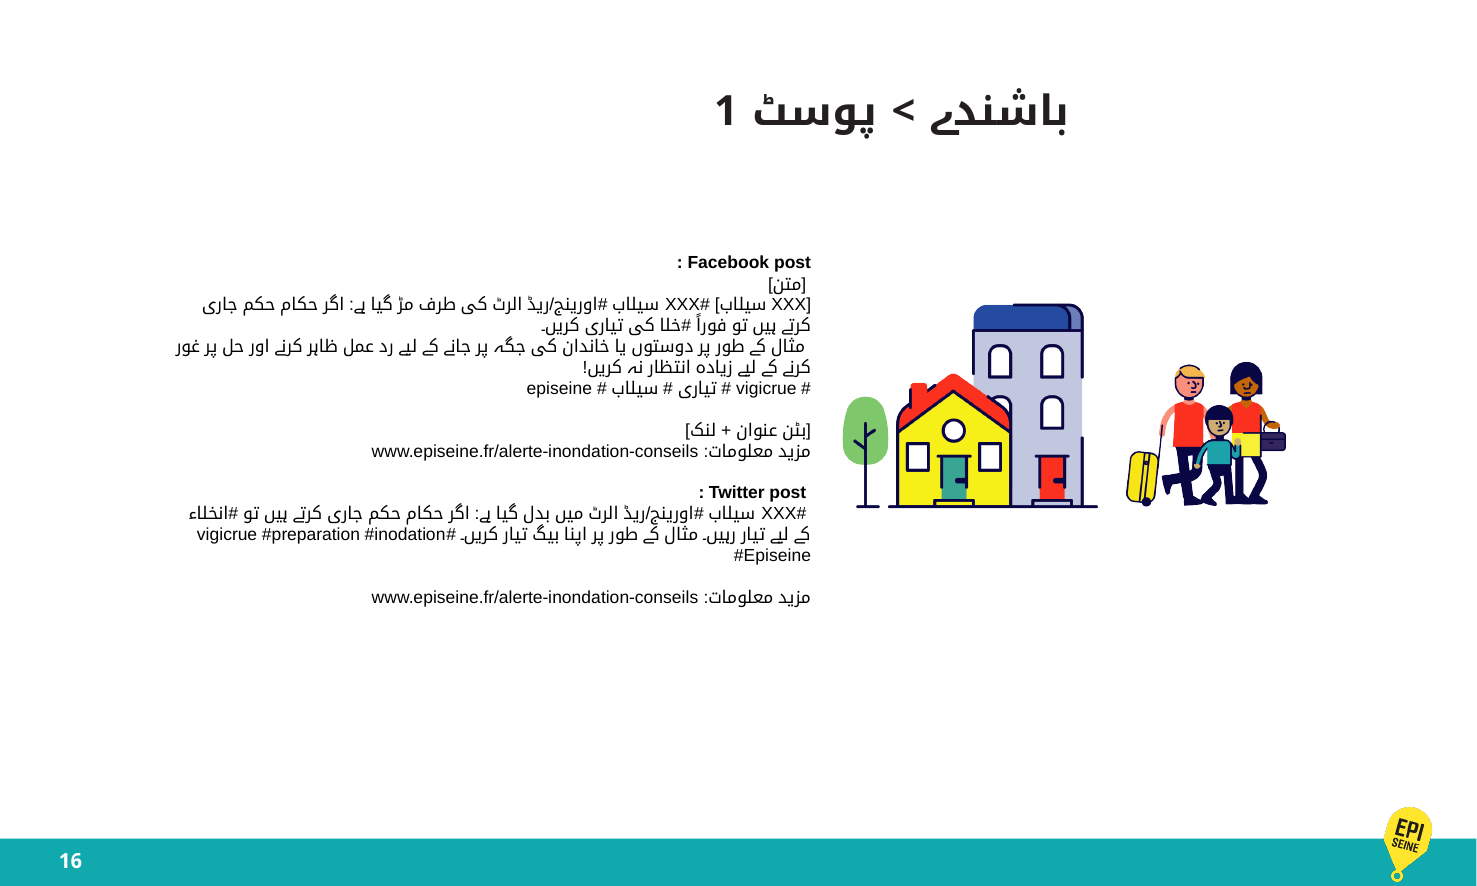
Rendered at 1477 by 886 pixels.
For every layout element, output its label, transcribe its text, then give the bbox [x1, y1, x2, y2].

title باشندے > پوسٹ 1 [152, 56, 1072, 135]
picture [1381, 805, 1433, 883]
text_box Facebook post : [متن] [XXX سیلاب] #XXX سیلاب #اورینج/ریڈ الرٹ کی طرف مڑ گیا ہے: اگر حکام حکم جاری کرتے ہیں تو فوراً #خلا کی تیاری کریں۔ مثال کے طور پر دوستوں یا خاندان کی جگہ پر جانے کے لیے رد عمل ظاہر کرنے اور حل پر غور کرنے کے لیے زیادہ انتظار نہ کریں! # vigicrue # تیاری # سیلاب # episeine [بٹن عنوان + لنک] مزید معلومات: www.episeine.fr/alerte-inondation-conseils Twitter post : #XXX سیلاب #اورینج/ریڈ الرٹ میں بدل گیا ہے: اگر حکام حکم جاری کرتے ہیں تو #انخلاء کے لیے تیار رہیں۔ مثال کے طور پر اپنا بیگ تیار کریں۔ #vigicrue #preparation #inodation #Episeine مزید معلومات: www.episeine.fr/alerte-inondation-conseils [165, 247, 769, 612]
picture [769, 203, 1374, 615]
